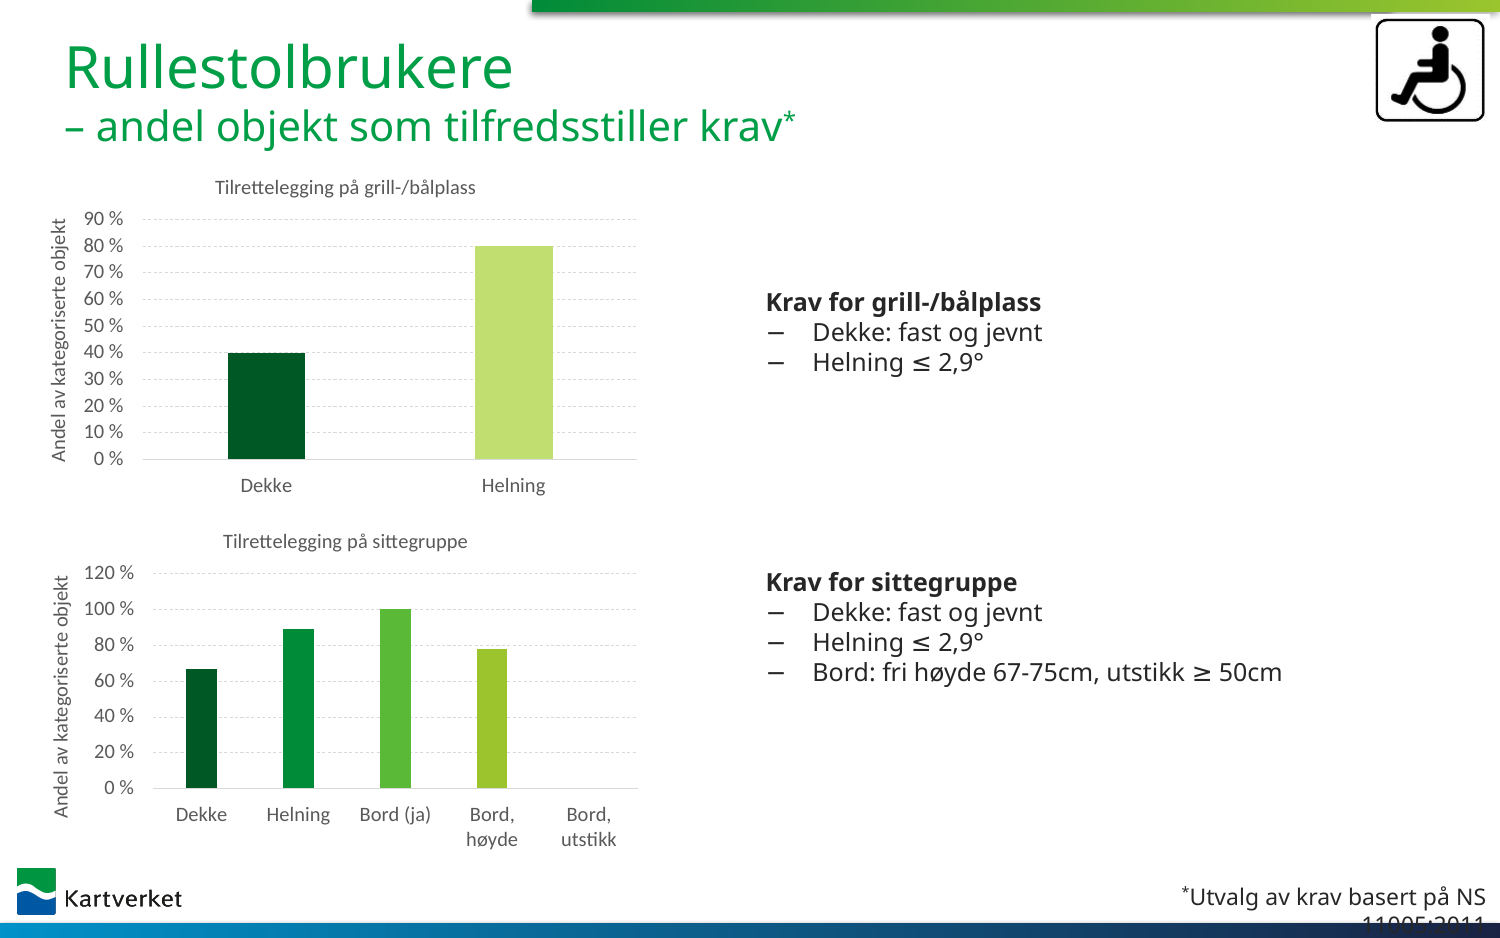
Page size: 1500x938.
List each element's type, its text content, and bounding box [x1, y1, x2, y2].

picture [41, 166, 650, 505]
picture [1371, 13, 1491, 127]
picture [41, 520, 650, 859]
text_box Krav for sittegruppe Dekke: fast og jevnt Helning ≤ 2,9° Bord: fri høyde 67-75cm, utstikk ≥ 50cm [750, 559, 1500, 694]
text_box *Utvalg av krav basert på NS 11005:2011 [1068, 873, 1500, 938]
text_box Krav for grill-/bålplass Dekke: fast og jevnt Helning ≤ 2,9° [750, 279, 1452, 384]
text_box Rullestolbrukere – andel objekt som tilfredsstiller krav* [49, 14, 1431, 158]
